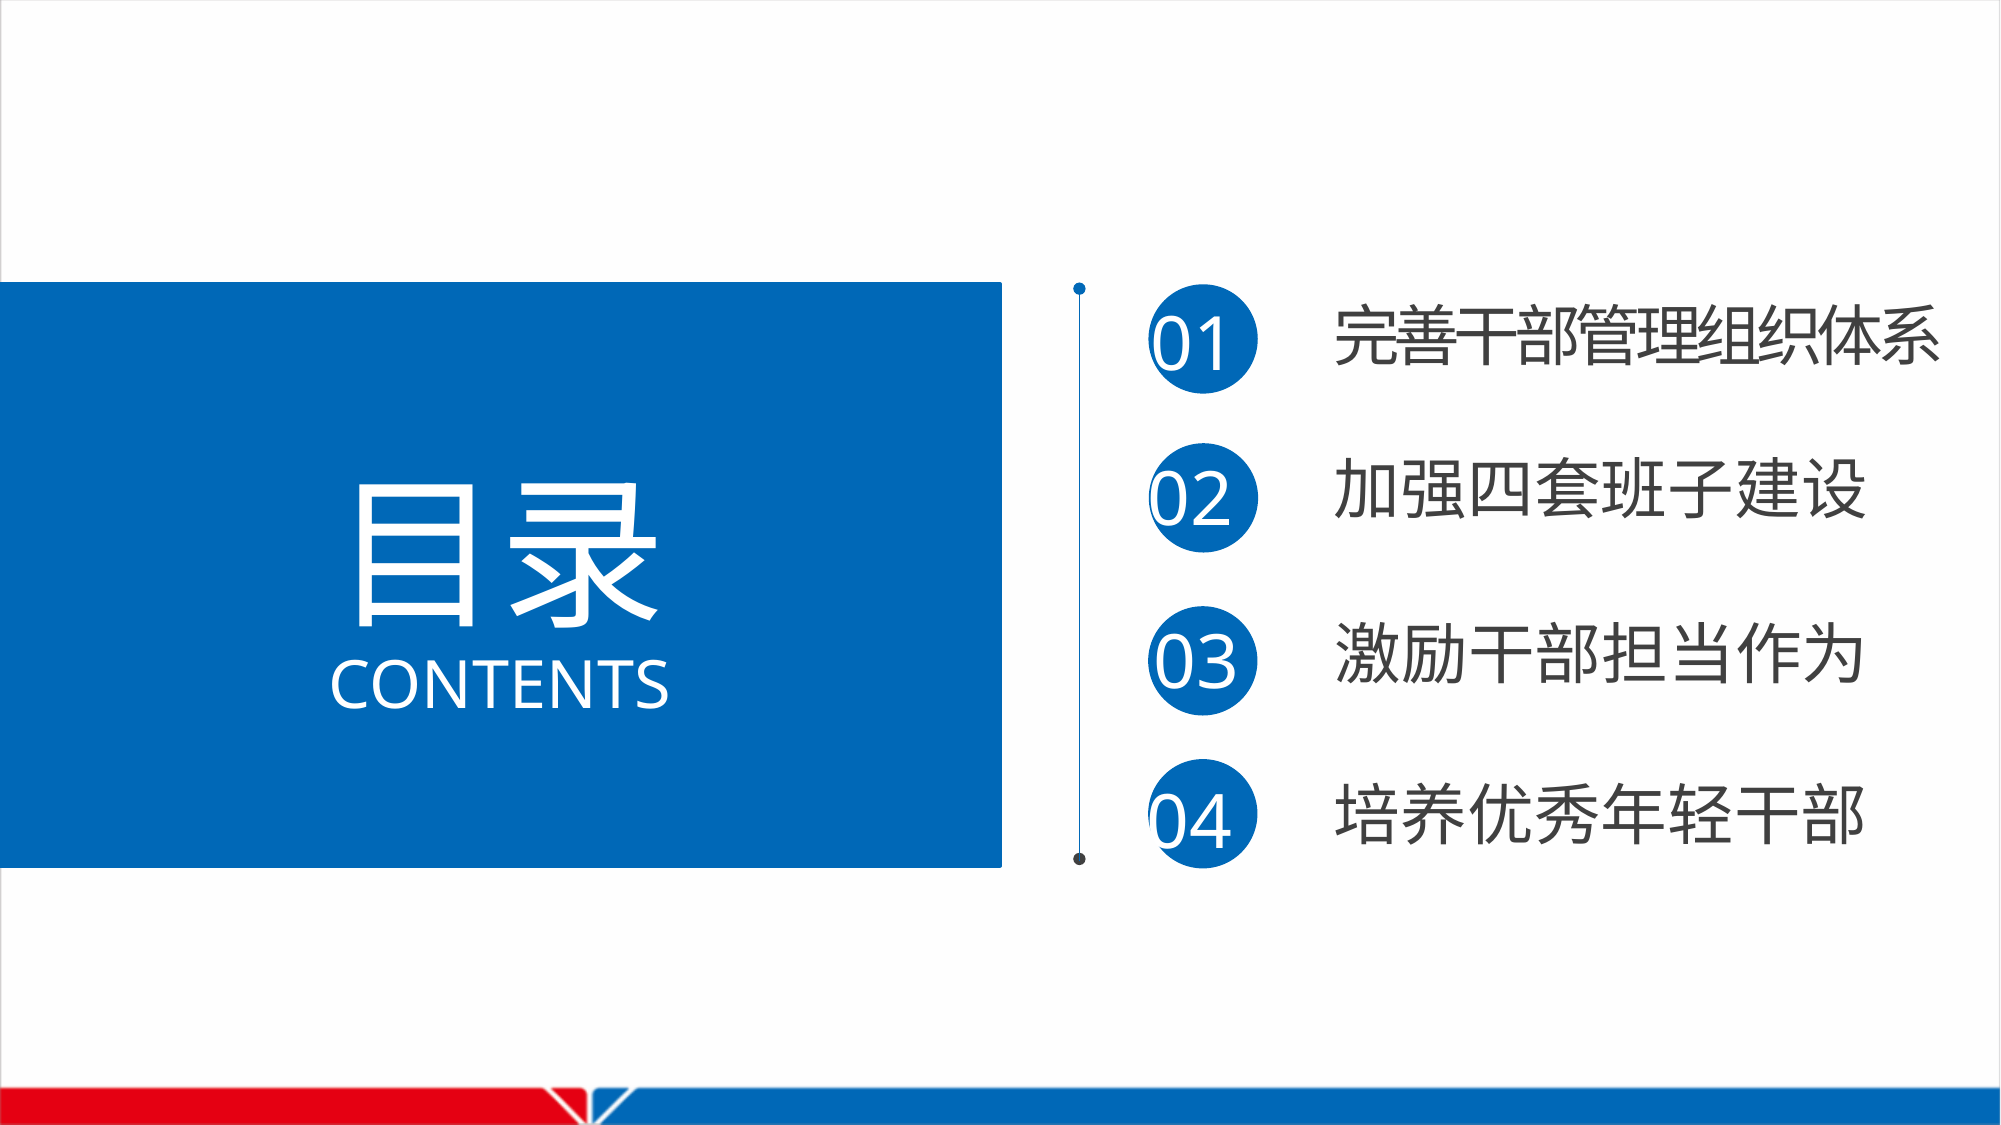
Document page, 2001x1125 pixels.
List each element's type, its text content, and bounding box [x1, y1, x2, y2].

text_box 激励干部担当作为 [1320, 604, 1983, 700]
text_box [1176, 711, 1230, 718]
text_box 03 [1138, 606, 1254, 711]
text_box 02 [1133, 443, 1249, 549]
text_box [1252, 310, 1260, 368]
text_box [0, 282, 1002, 868]
text_box 04 [1131, 766, 1248, 872]
text_box [1178, 549, 1229, 555]
text_box [1172, 756, 1234, 766]
text_box 01 [1135, 288, 1252, 394]
text_box [1254, 636, 1260, 686]
text_box 加强四套班子建设 [1319, 439, 2000, 535]
text_box CONTENTS [0, 634, 1000, 730]
text_box 完善干部管理组织体系 [1272, 286, 1974, 382]
text_box [1249, 464, 1261, 532]
text_box [1248, 779, 1260, 849]
picture [0, 0, 2001, 1125]
text_box 培养优秀年轻干部 [1319, 765, 1965, 860]
text_box 目录 [0, 440, 1000, 634]
text_box [1177, 282, 1229, 288]
